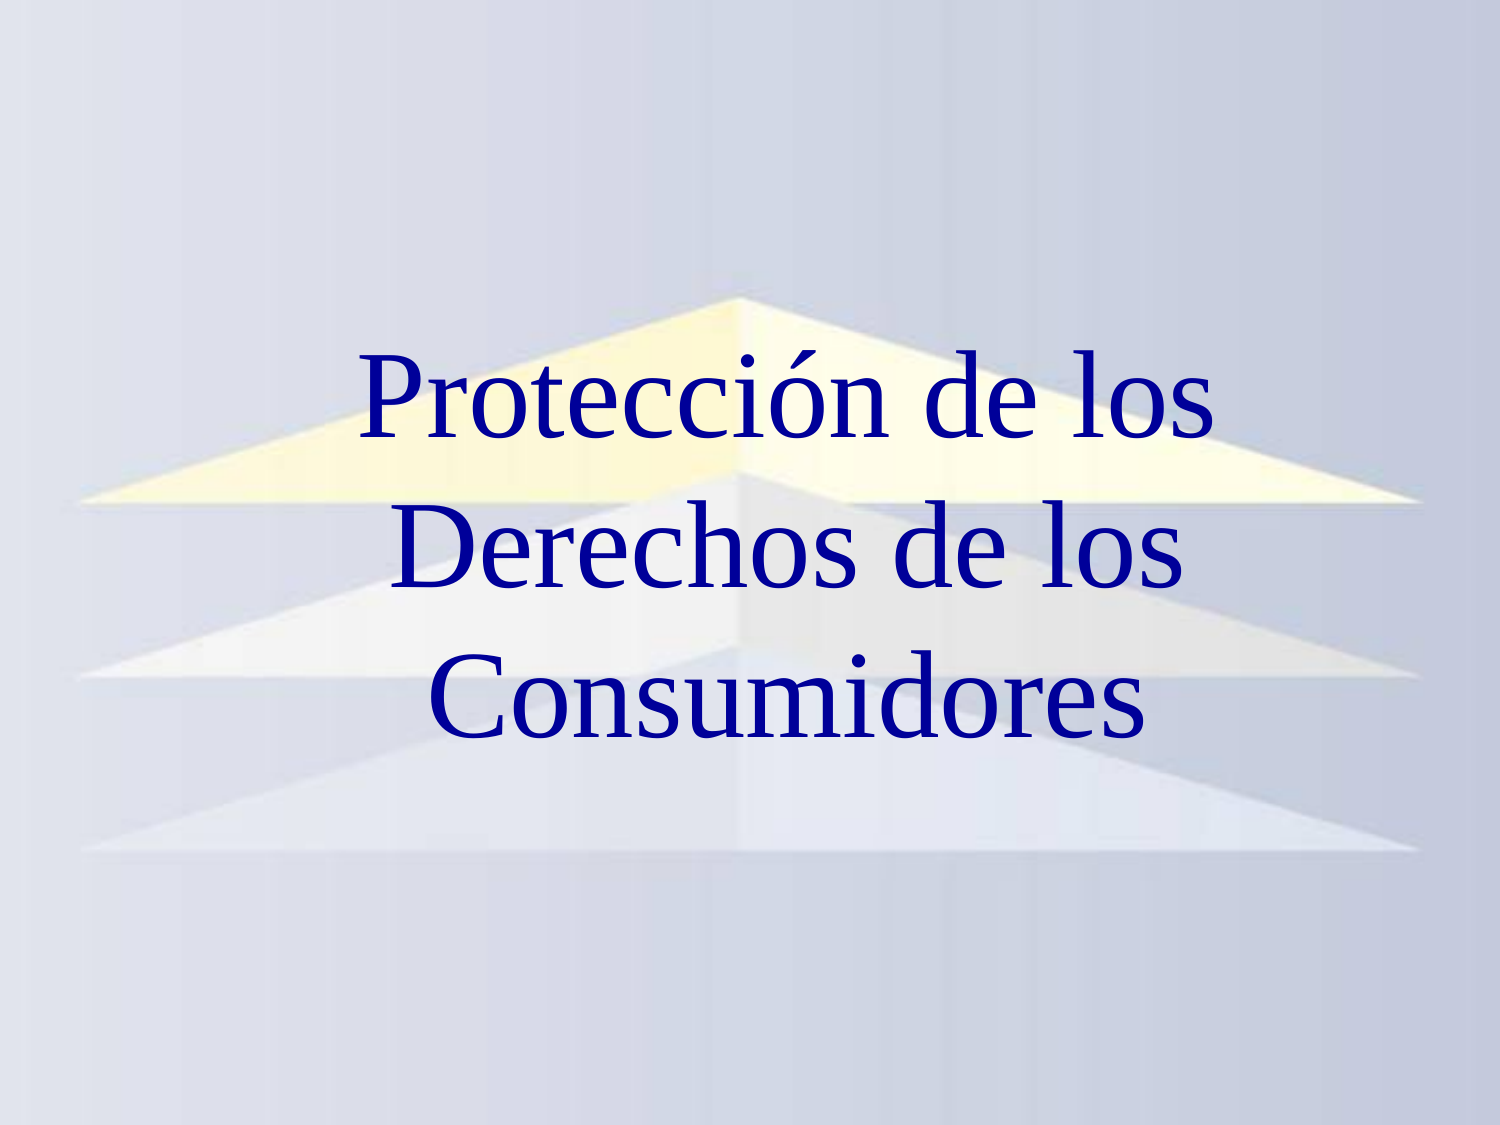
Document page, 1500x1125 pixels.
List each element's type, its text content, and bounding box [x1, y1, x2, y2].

title Protección de los Derechos de los Consumidores [162, 387, 1413, 688]
picture [0, 0, 1500, 1125]
